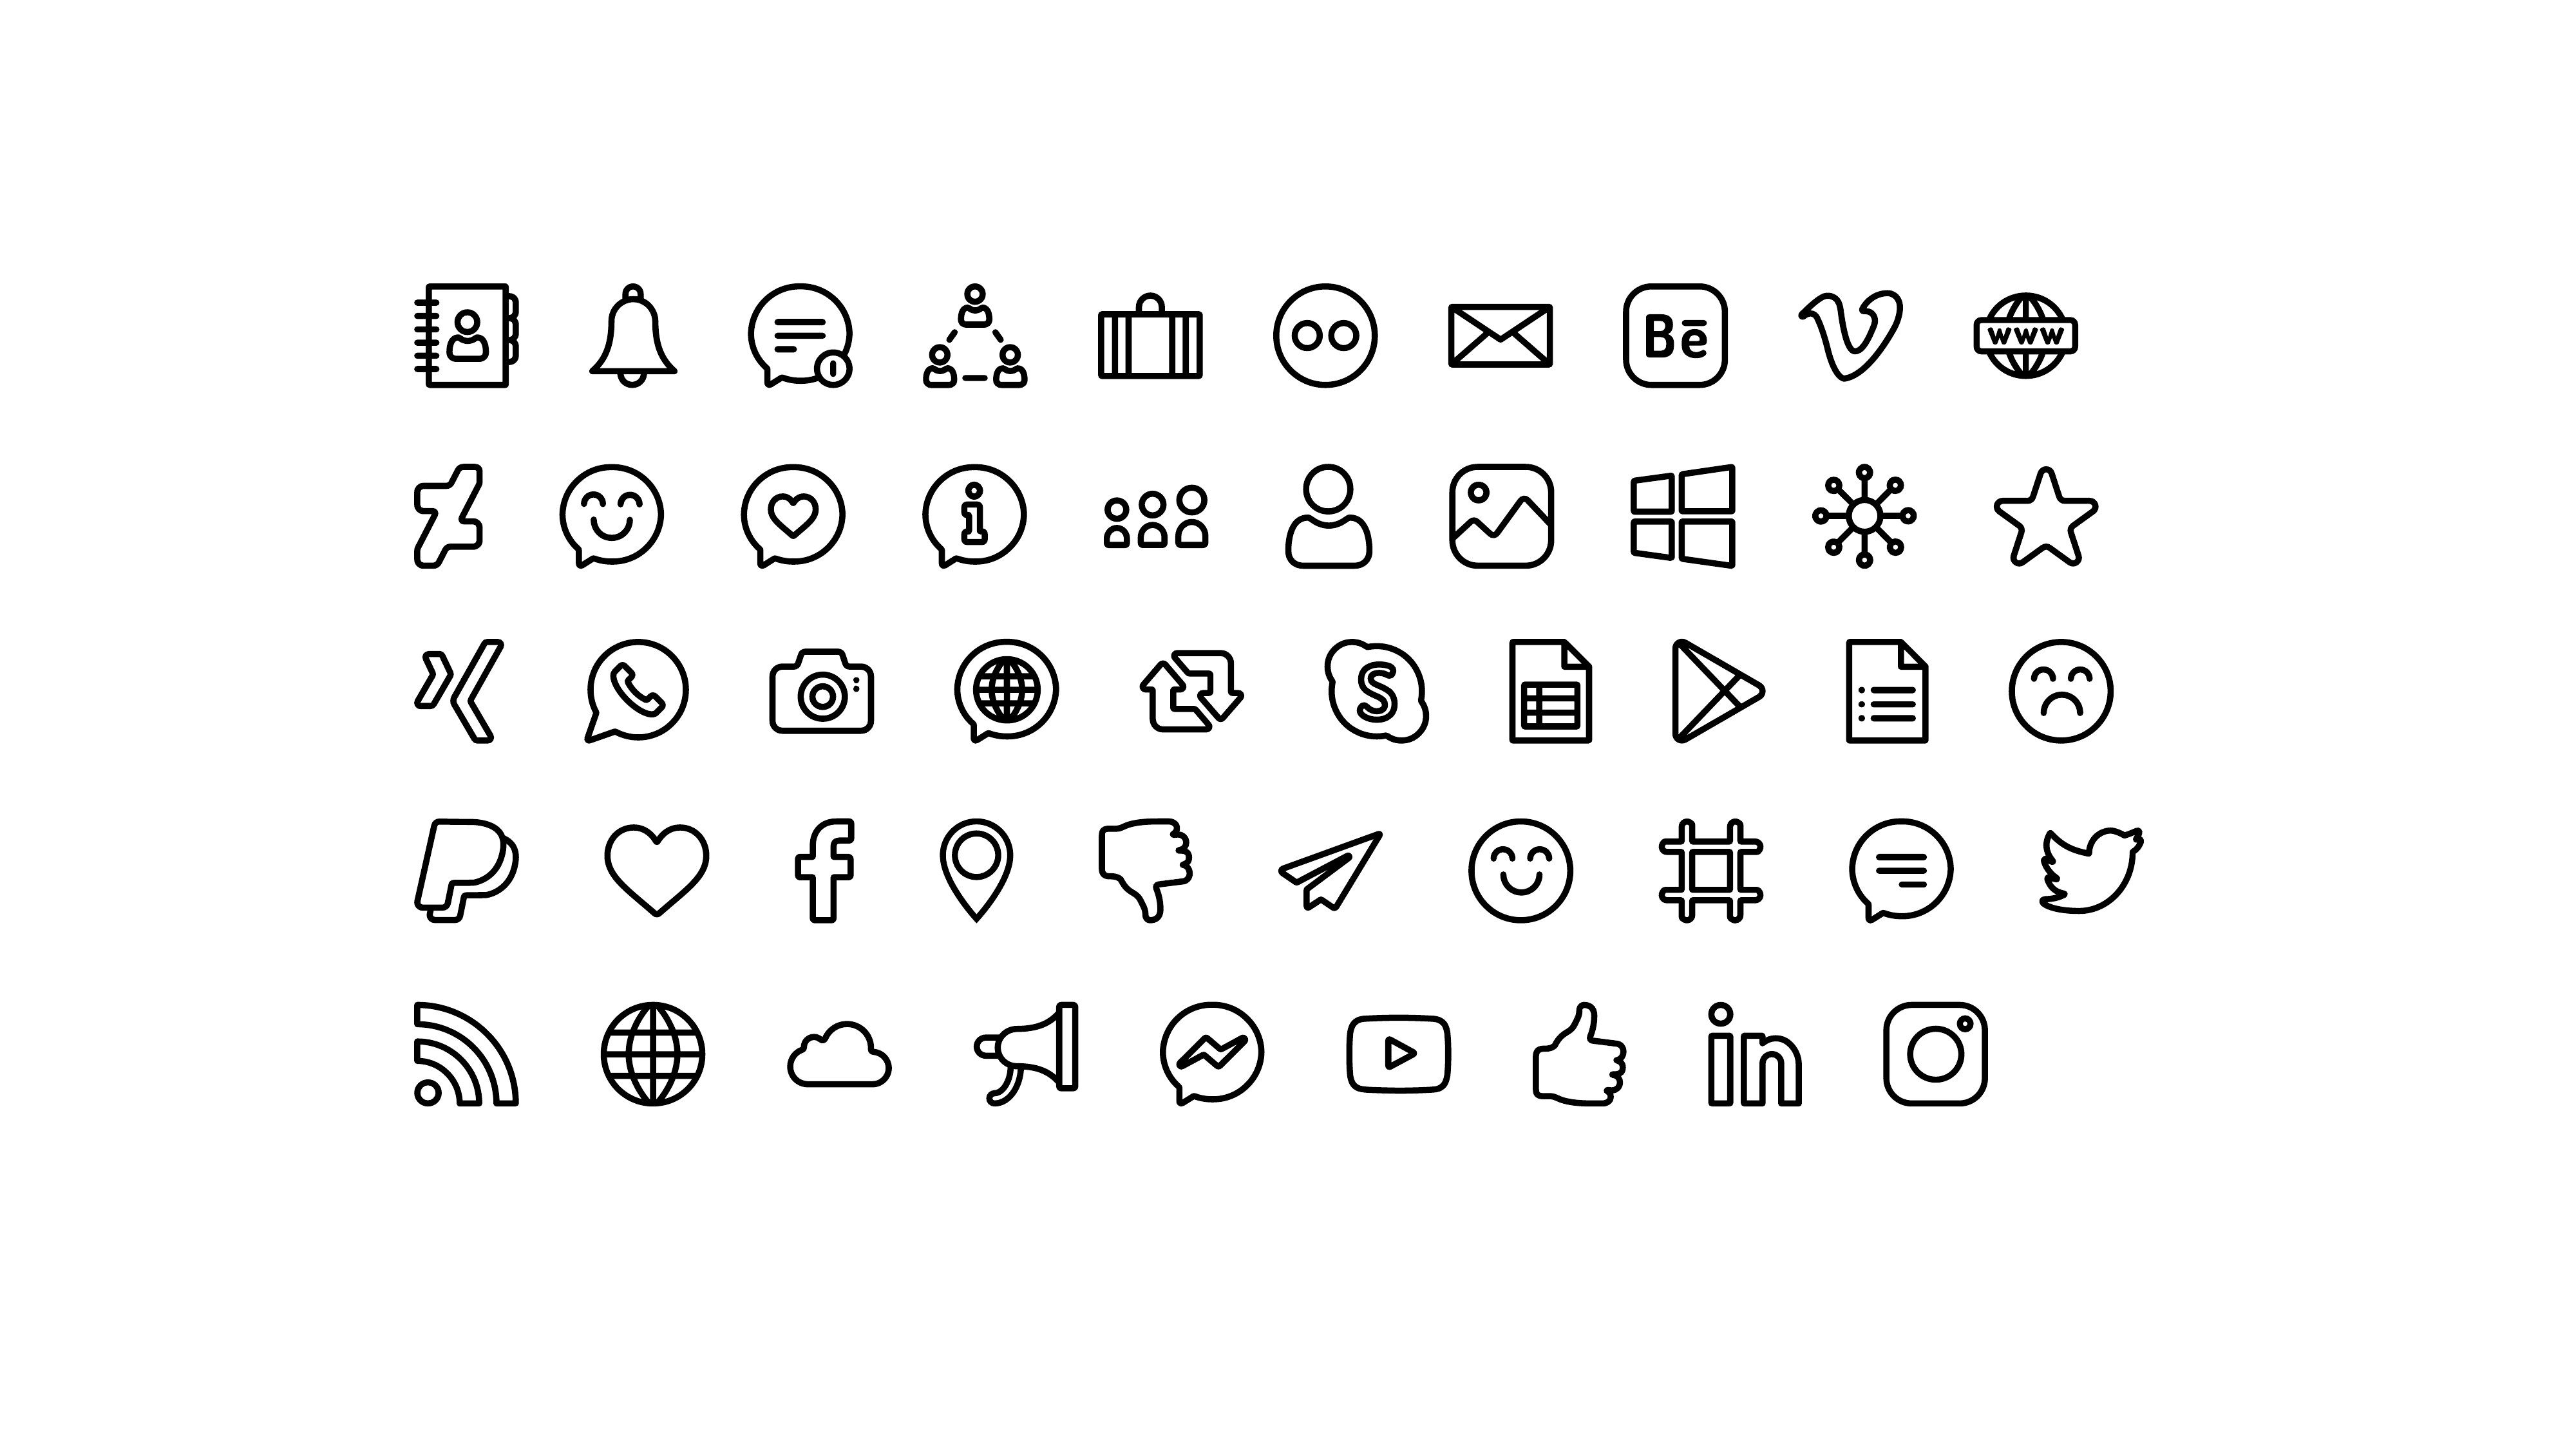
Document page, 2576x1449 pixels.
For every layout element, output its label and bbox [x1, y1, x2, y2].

text_box [1449, 463, 1555, 569]
text_box [1509, 638, 1593, 744]
text_box [1533, 1001, 1627, 1107]
text_box [973, 1001, 1079, 1107]
text_box [1708, 1001, 1803, 1107]
text_box [1285, 463, 1373, 569]
text_box [1678, 464, 1736, 515]
text_box [1448, 303, 1553, 368]
text_box [559, 464, 665, 569]
text_box [600, 1001, 706, 1107]
text_box [413, 283, 519, 388]
text_box [1139, 650, 1245, 733]
text_box [741, 464, 846, 569]
text_box [1846, 638, 1929, 744]
text_box [1993, 466, 2099, 567]
text_box [1468, 818, 1574, 923]
text_box [413, 638, 505, 744]
text_box [414, 464, 483, 569]
text_box [413, 1001, 519, 1107]
text_box [923, 283, 1028, 388]
text_box [1103, 484, 1209, 549]
text_box [1622, 283, 1728, 388]
text_box [1678, 518, 1736, 569]
text_box [1099, 818, 1193, 923]
text_box [954, 638, 1059, 744]
text_box [940, 818, 1014, 923]
text_box [1973, 292, 2079, 379]
text_box [1098, 292, 1203, 379]
text_box [2039, 827, 2144, 914]
text_box [1798, 290, 1903, 382]
text_box [1346, 1014, 1452, 1094]
text_box [589, 283, 678, 388]
text_box [1849, 818, 1955, 924]
text_box [795, 818, 855, 923]
text_box [1883, 1001, 1989, 1107]
text_box [583, 638, 689, 744]
text_box [2008, 638, 2114, 744]
text_box [1273, 283, 1378, 388]
text_box [1658, 818, 1764, 923]
text_box [922, 464, 1027, 569]
text_box [604, 824, 710, 918]
text_box [1631, 518, 1675, 561]
text_box [748, 283, 853, 388]
text_box [1278, 831, 1383, 911]
text_box [1324, 638, 1430, 744]
text_box [787, 1021, 892, 1088]
text_box [1159, 1001, 1265, 1107]
text_box [1672, 638, 1766, 744]
text_box [769, 648, 875, 734]
text_box [1812, 464, 1917, 569]
text_box [1631, 473, 1675, 515]
text_box [414, 818, 519, 923]
